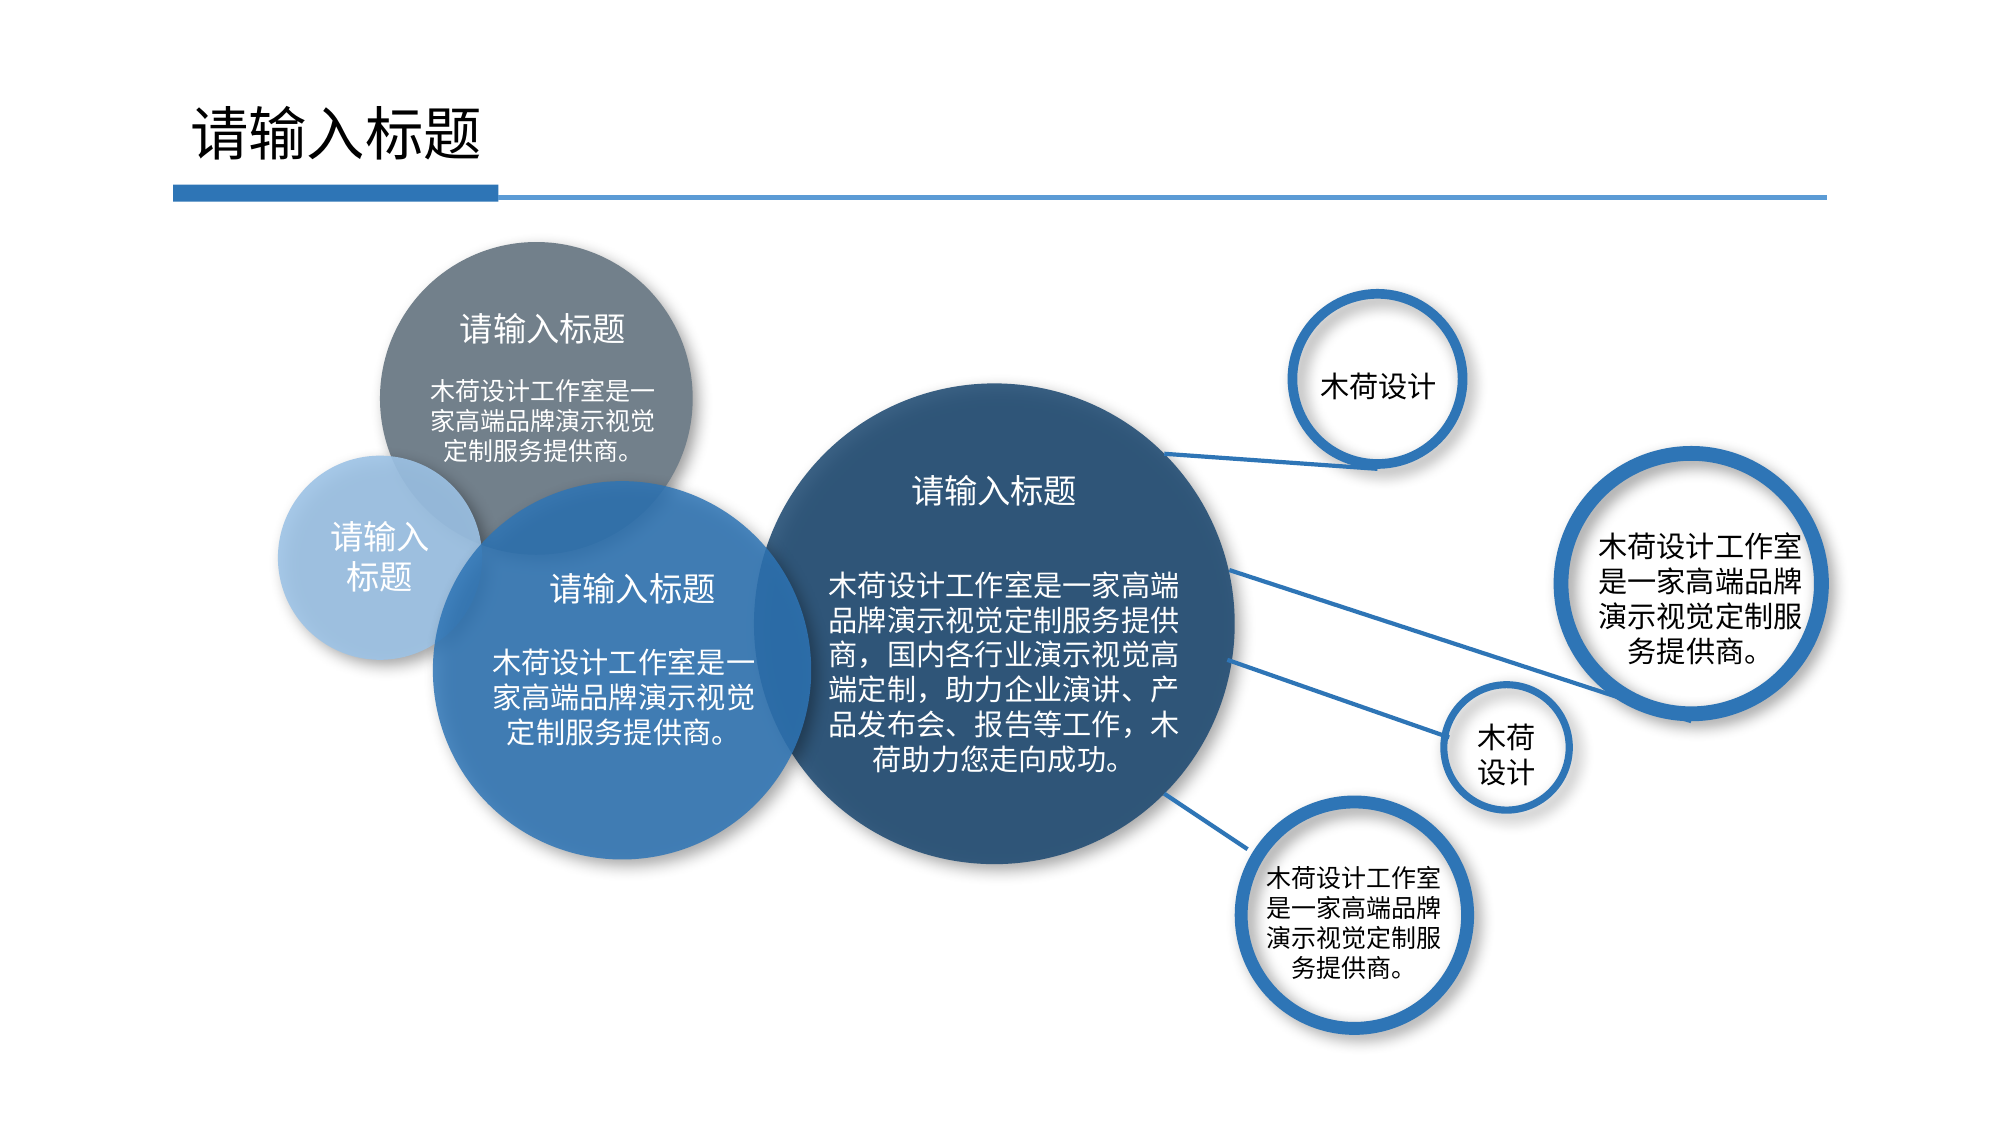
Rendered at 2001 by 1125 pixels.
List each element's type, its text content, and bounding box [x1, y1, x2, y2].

text_box 请输入标题 [304, 508, 456, 604]
text_box [456, 323, 694, 526]
text_box [814, 382, 1164, 463]
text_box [464, 560, 783, 761]
text_box [432, 565, 812, 861]
text_box [817, 787, 1172, 865]
text_box [770, 465, 813, 598]
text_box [173, 184, 1827, 202]
text_box [379, 302, 412, 454]
text_box [467, 480, 777, 560]
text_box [412, 301, 674, 474]
text_box [1475, 799, 1549, 815]
text_box [804, 756, 813, 783]
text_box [1164, 288, 1468, 469]
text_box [1227, 659, 1571, 799]
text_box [813, 463, 1196, 787]
text_box [1196, 491, 1229, 756]
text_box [1164, 793, 1475, 1035]
text_box [277, 455, 482, 661]
text_box [413, 241, 660, 301]
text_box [1229, 445, 1829, 722]
text_box 请输入标题 [175, 90, 497, 175]
